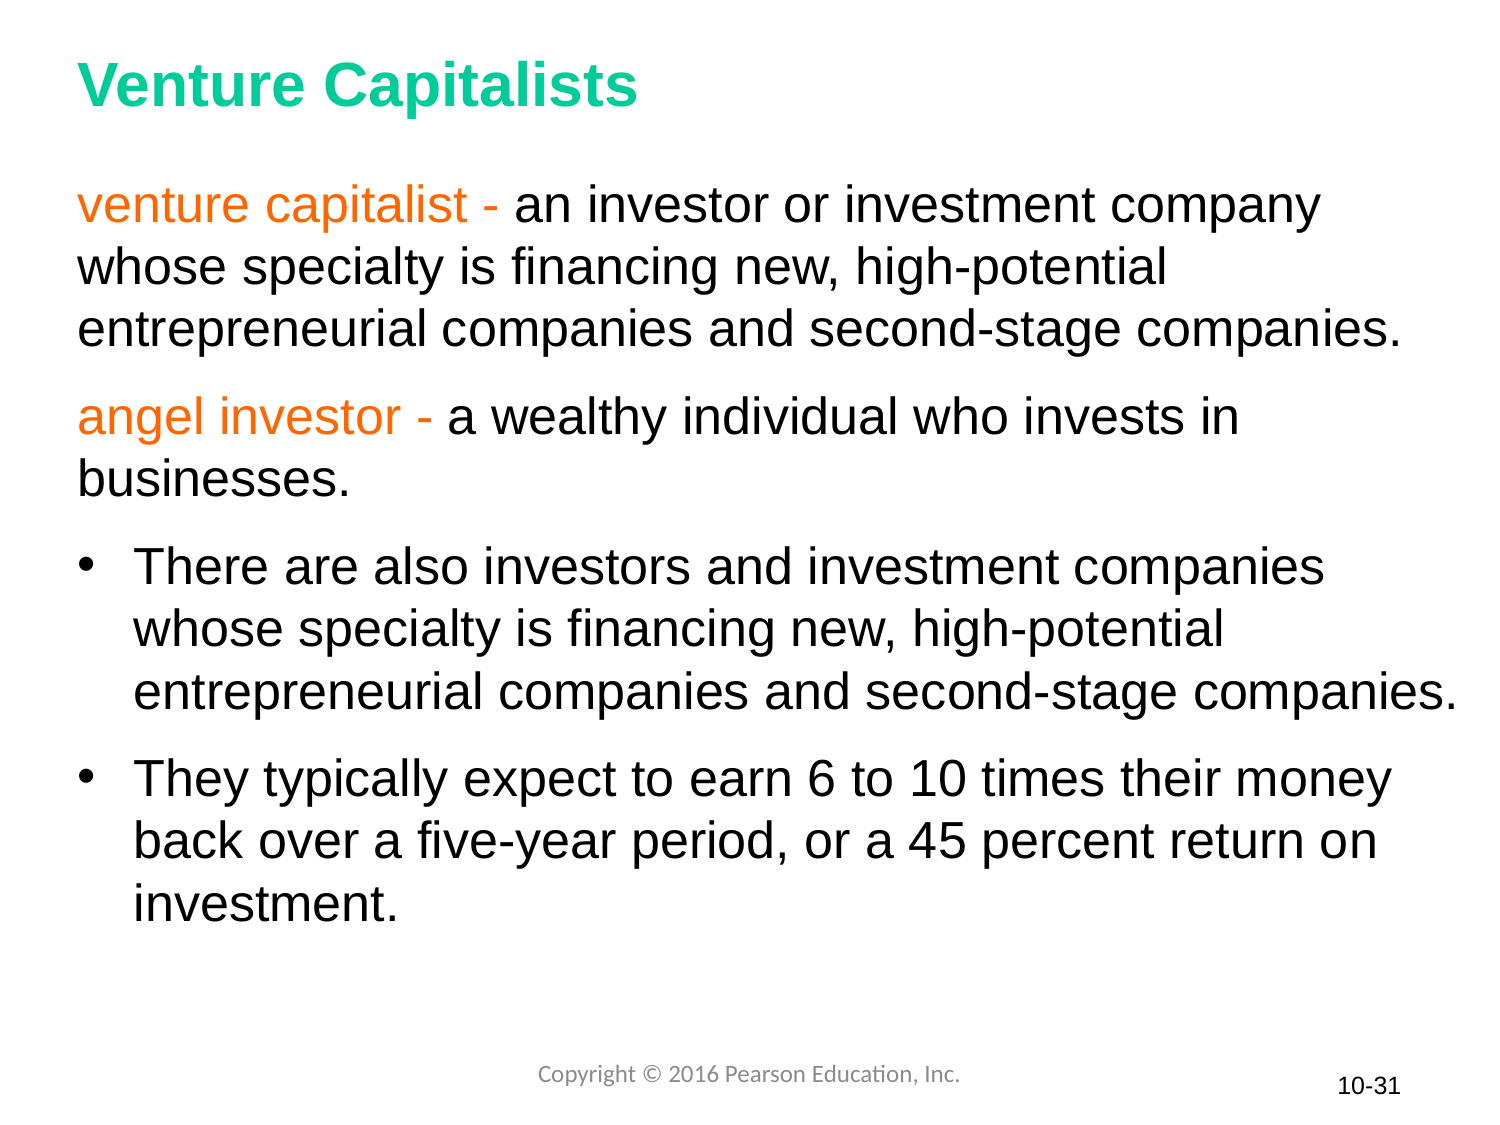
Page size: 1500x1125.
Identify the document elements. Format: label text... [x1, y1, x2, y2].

title Venture Capitalists [62, 0, 1413, 162]
list venture capitalist - an investor or investment company whose specialty is financing new, high-potential entrepreneurial companies and second-stage companies. angel investor - a wealthy individual who invests in businesses. There are also investors and investment companies whose specialty is financing new, high-potential entrepreneurial companies and second-stage companies. They typically expect to earn 6 to 10 times their money back over a five-year period, or a 45 percent return on investment. [62, 162, 1488, 1088]
footer Copyright © 2016 Pearson Education, Inc. [512, 1042, 988, 1103]
